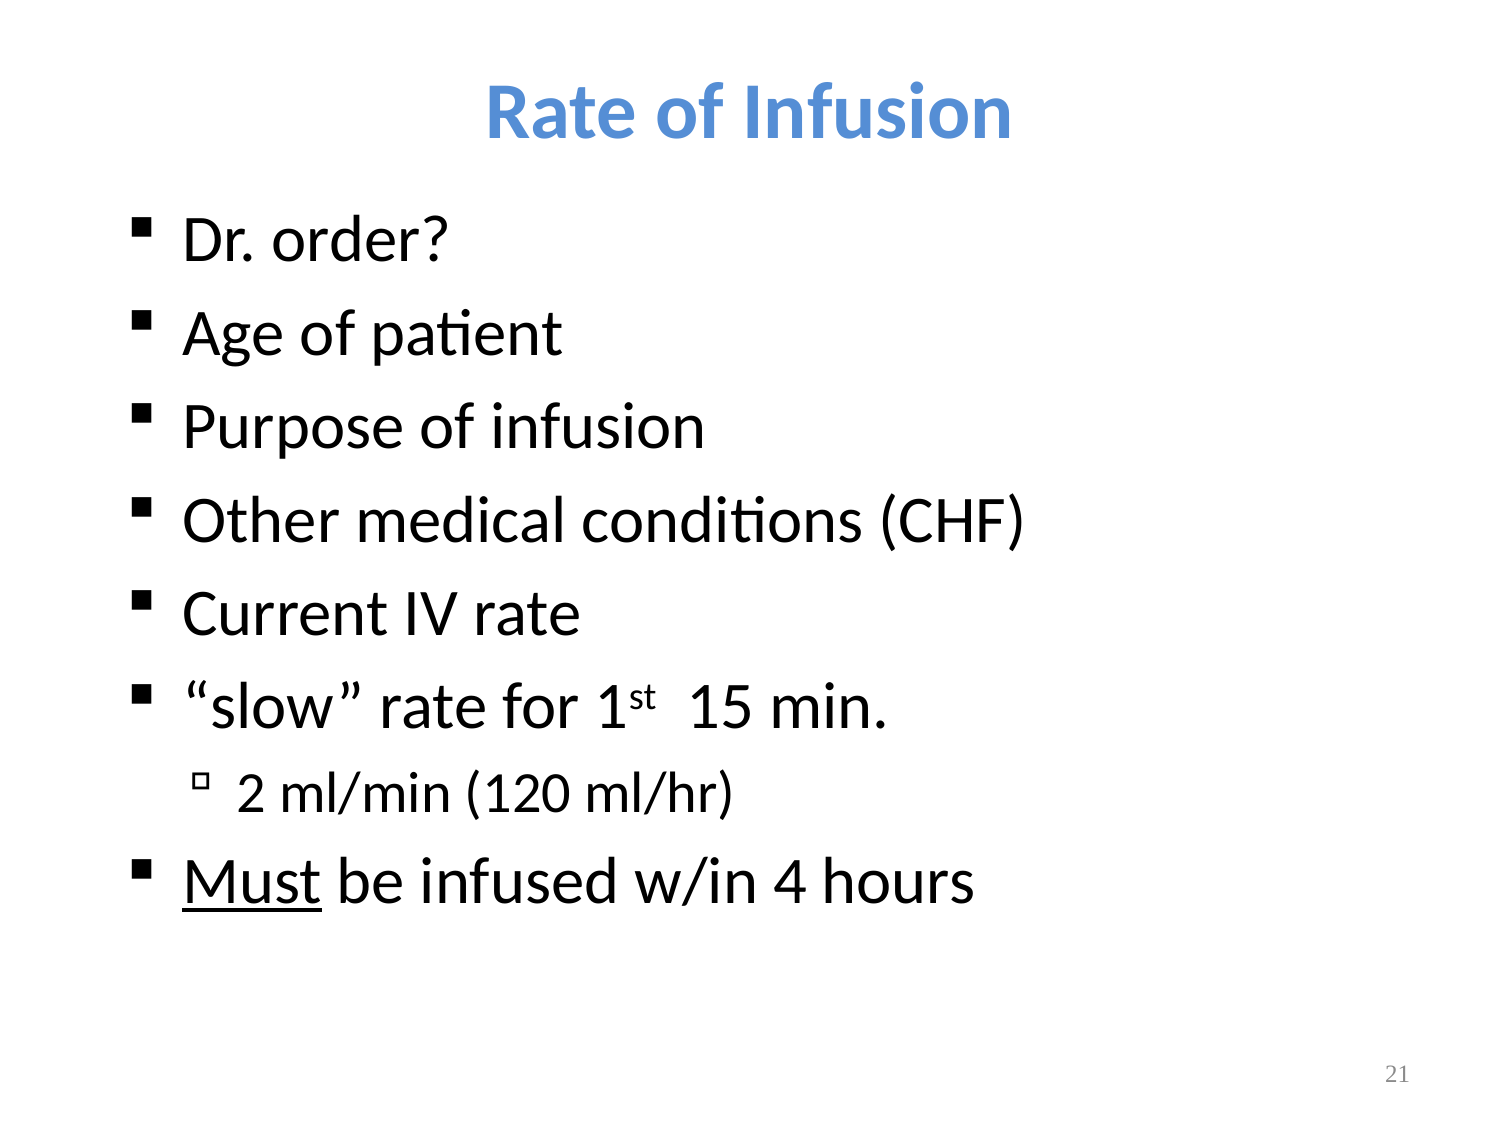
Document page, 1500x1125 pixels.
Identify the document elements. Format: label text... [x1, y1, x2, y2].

title Rate of Infusion [112, 50, 1388, 163]
list Dr. order? Age of patient Purpose of infusion Other medical conditions (CHF) Current IV rate “slow” rate for 1st 15 min. 2 ml/min (120 ml/hr) Must be infused w/in 4 hours [99, 187, 1413, 1038]
slide_number 21 [1074, 1042, 1425, 1103]
